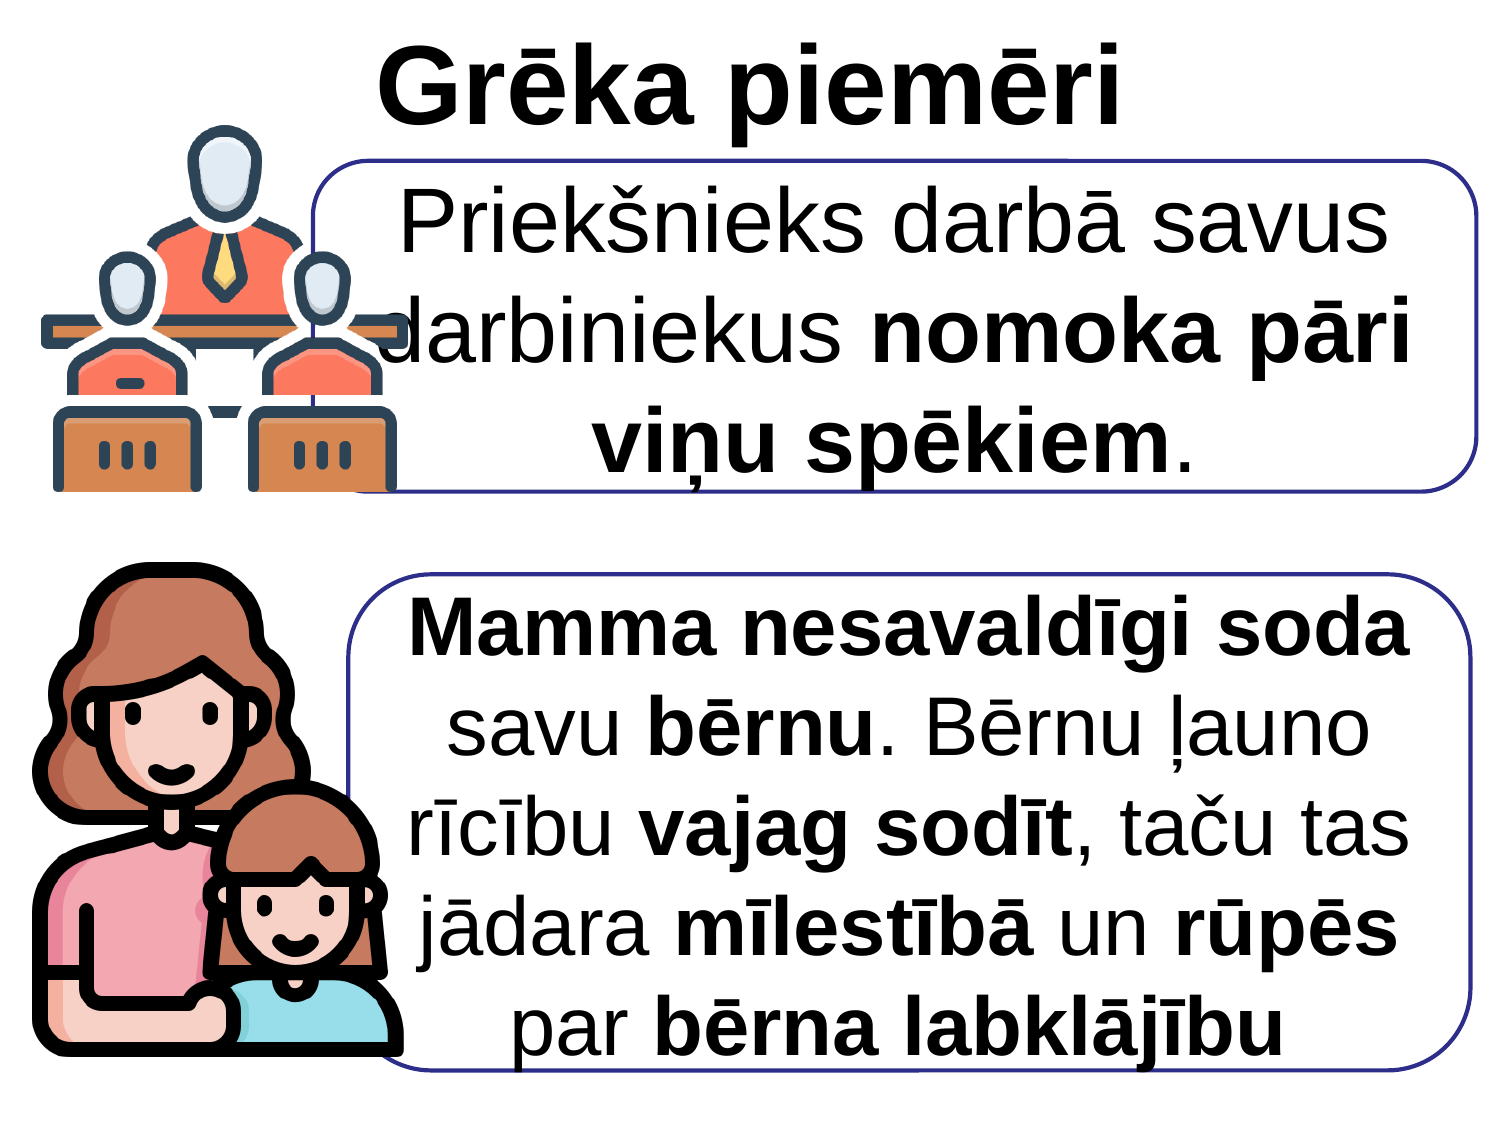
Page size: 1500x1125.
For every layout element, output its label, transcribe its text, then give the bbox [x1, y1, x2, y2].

text_box Mamma nesavaldīgi soda savu bērnu. Bērnu ļauno rīcību vajag sodīt, taču tas jādara mīlestībā un rūpēs par bērna labklājību [398, 572, 1473, 1073]
text_box Grēka piemēri [0, 30, 1500, 154]
slide_number 18 [1074, 1064, 1426, 1103]
text_box Priekšnieks darbā savus darbiniekus nomoka pāri viņu spēkiem. [413, 158, 1479, 494]
picture [0, 562, 466, 1058]
picture [41, 125, 408, 492]
